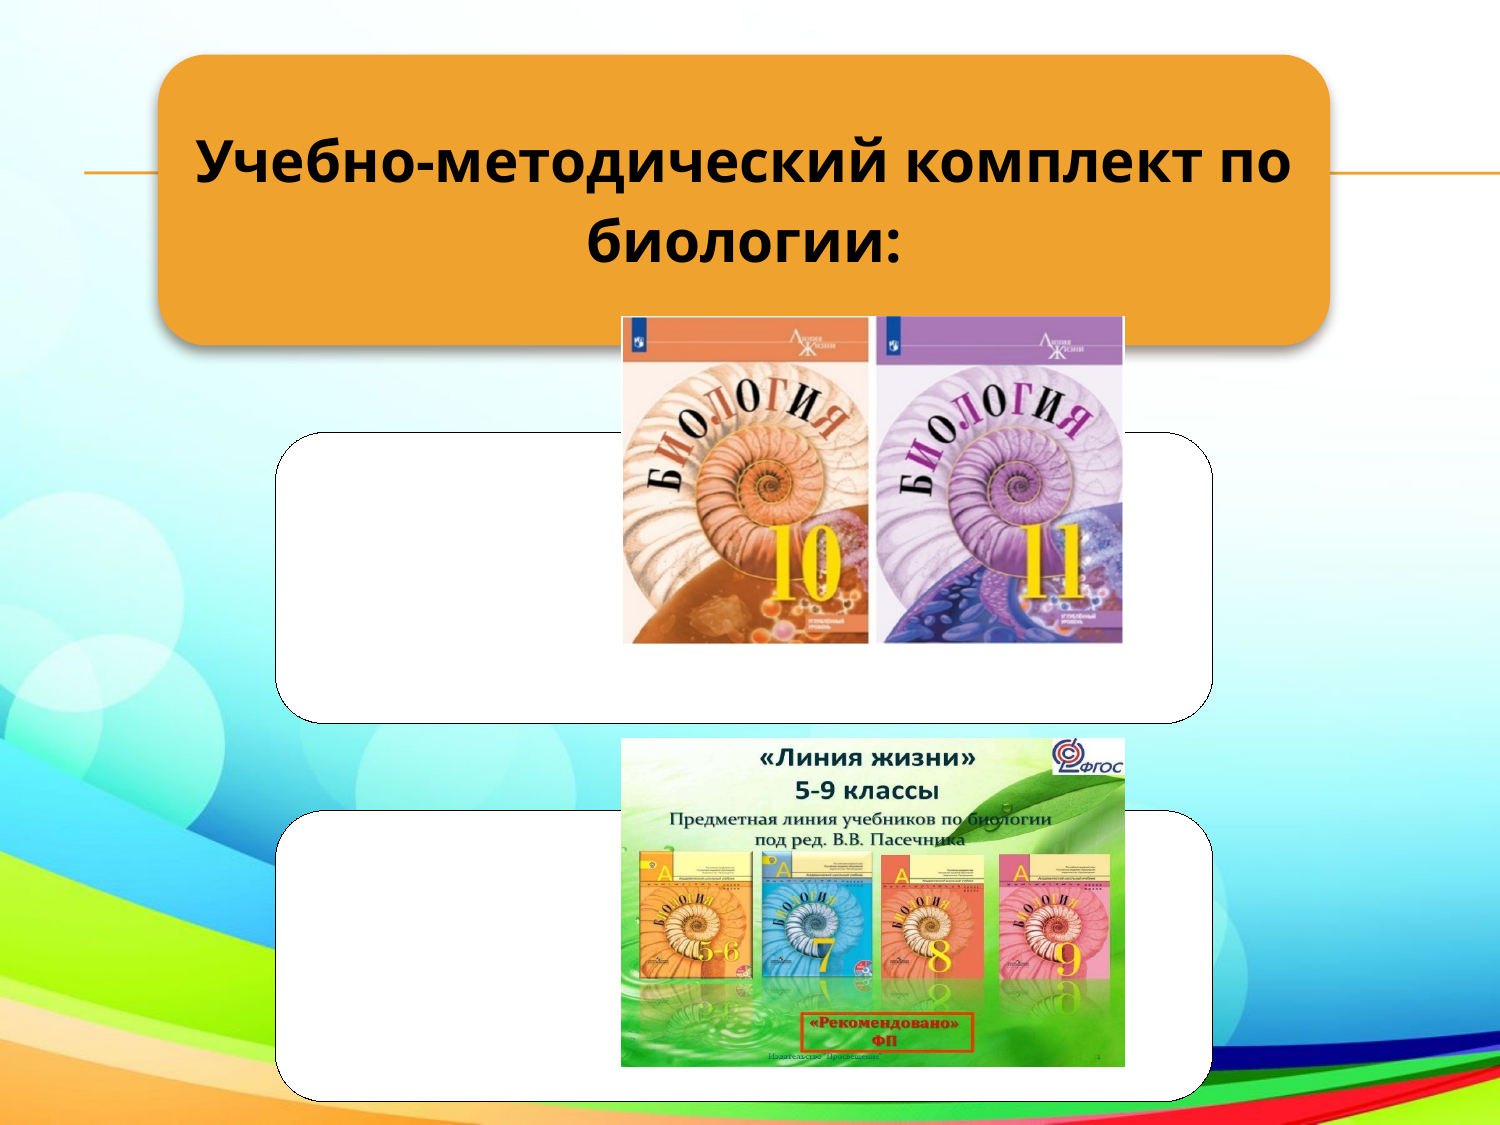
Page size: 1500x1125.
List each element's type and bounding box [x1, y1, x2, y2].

picture [620, 737, 1126, 1067]
picture [620, 316, 1126, 650]
picture [0, 0, 1500, 1125]
text_box [11, 54, 1477, 1102]
